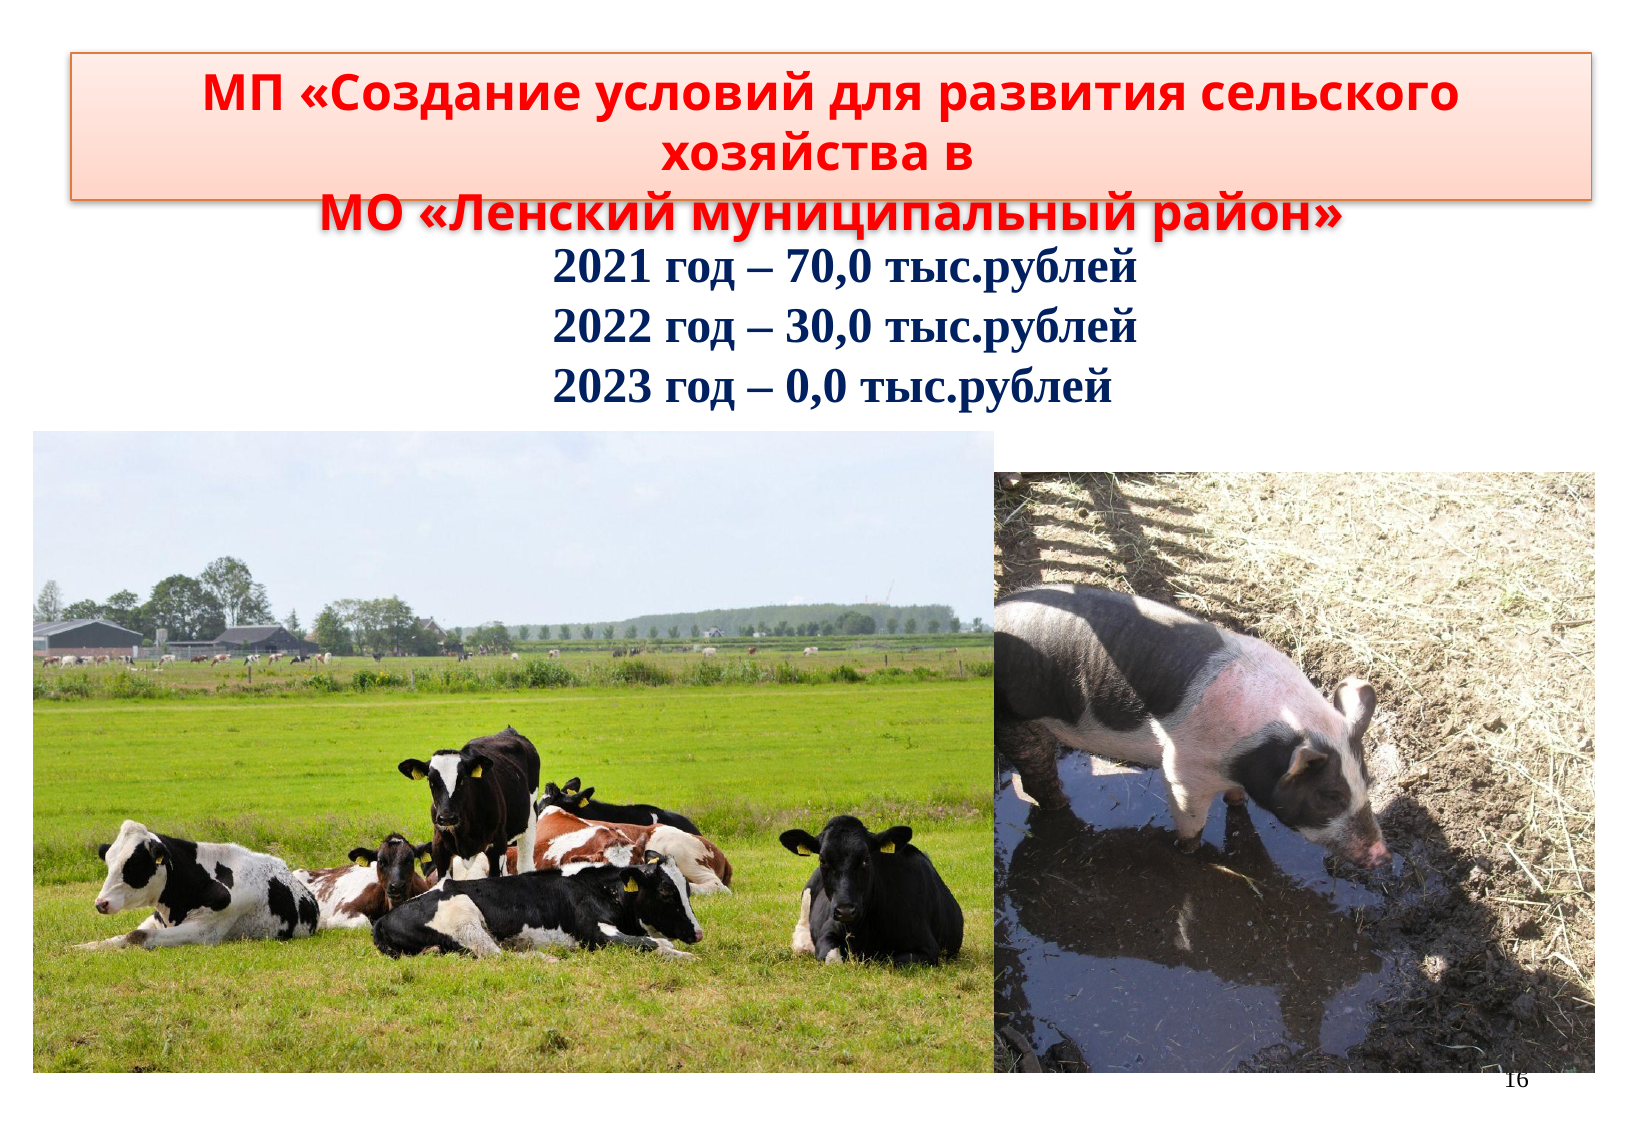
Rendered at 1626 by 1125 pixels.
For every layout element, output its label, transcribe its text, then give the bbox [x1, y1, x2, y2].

picture [32, 431, 1596, 1074]
text_box 2021 год – 70,0 тыс.рублей 2022 год – 30,0 тыс.рублей 2023 год – 0,0 тыс.рублей [537, 124, 1194, 420]
text_box 16 [1164, 1080, 1544, 1100]
text_box МП «Создание условий для развития сельского хозяйства в МО «Ленский муниципальный район» [70, 52, 1592, 201]
